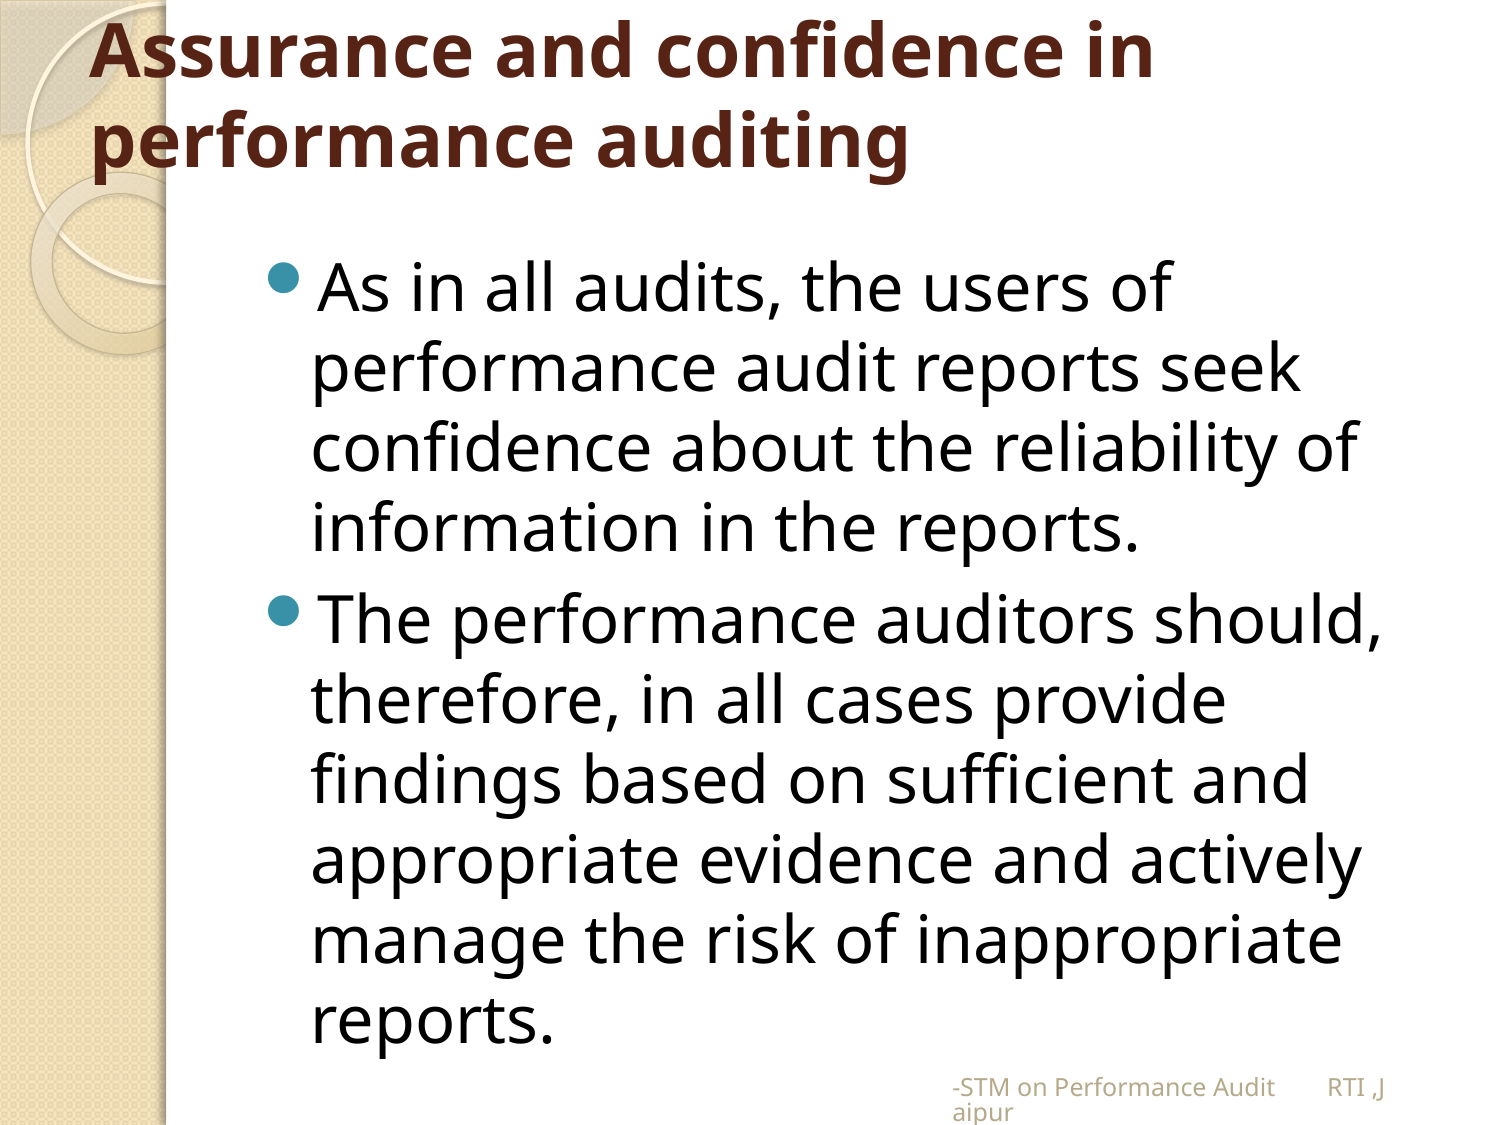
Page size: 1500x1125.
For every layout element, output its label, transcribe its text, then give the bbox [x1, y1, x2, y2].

footer -STM on Performance Audit RTI ,Jaipur [937, 1034, 1413, 1113]
title Assurance and confidence in performance auditing [75, 0, 1425, 275]
list As in all audits, the users of performance audit reports seek confidence about the reliability of information in the reports. The performance auditors should, therefore, in all cases provide findings based on sufficient and appropriate evidence and actively manage the risk of inappropriate reports. [235, 237, 1466, 1025]
